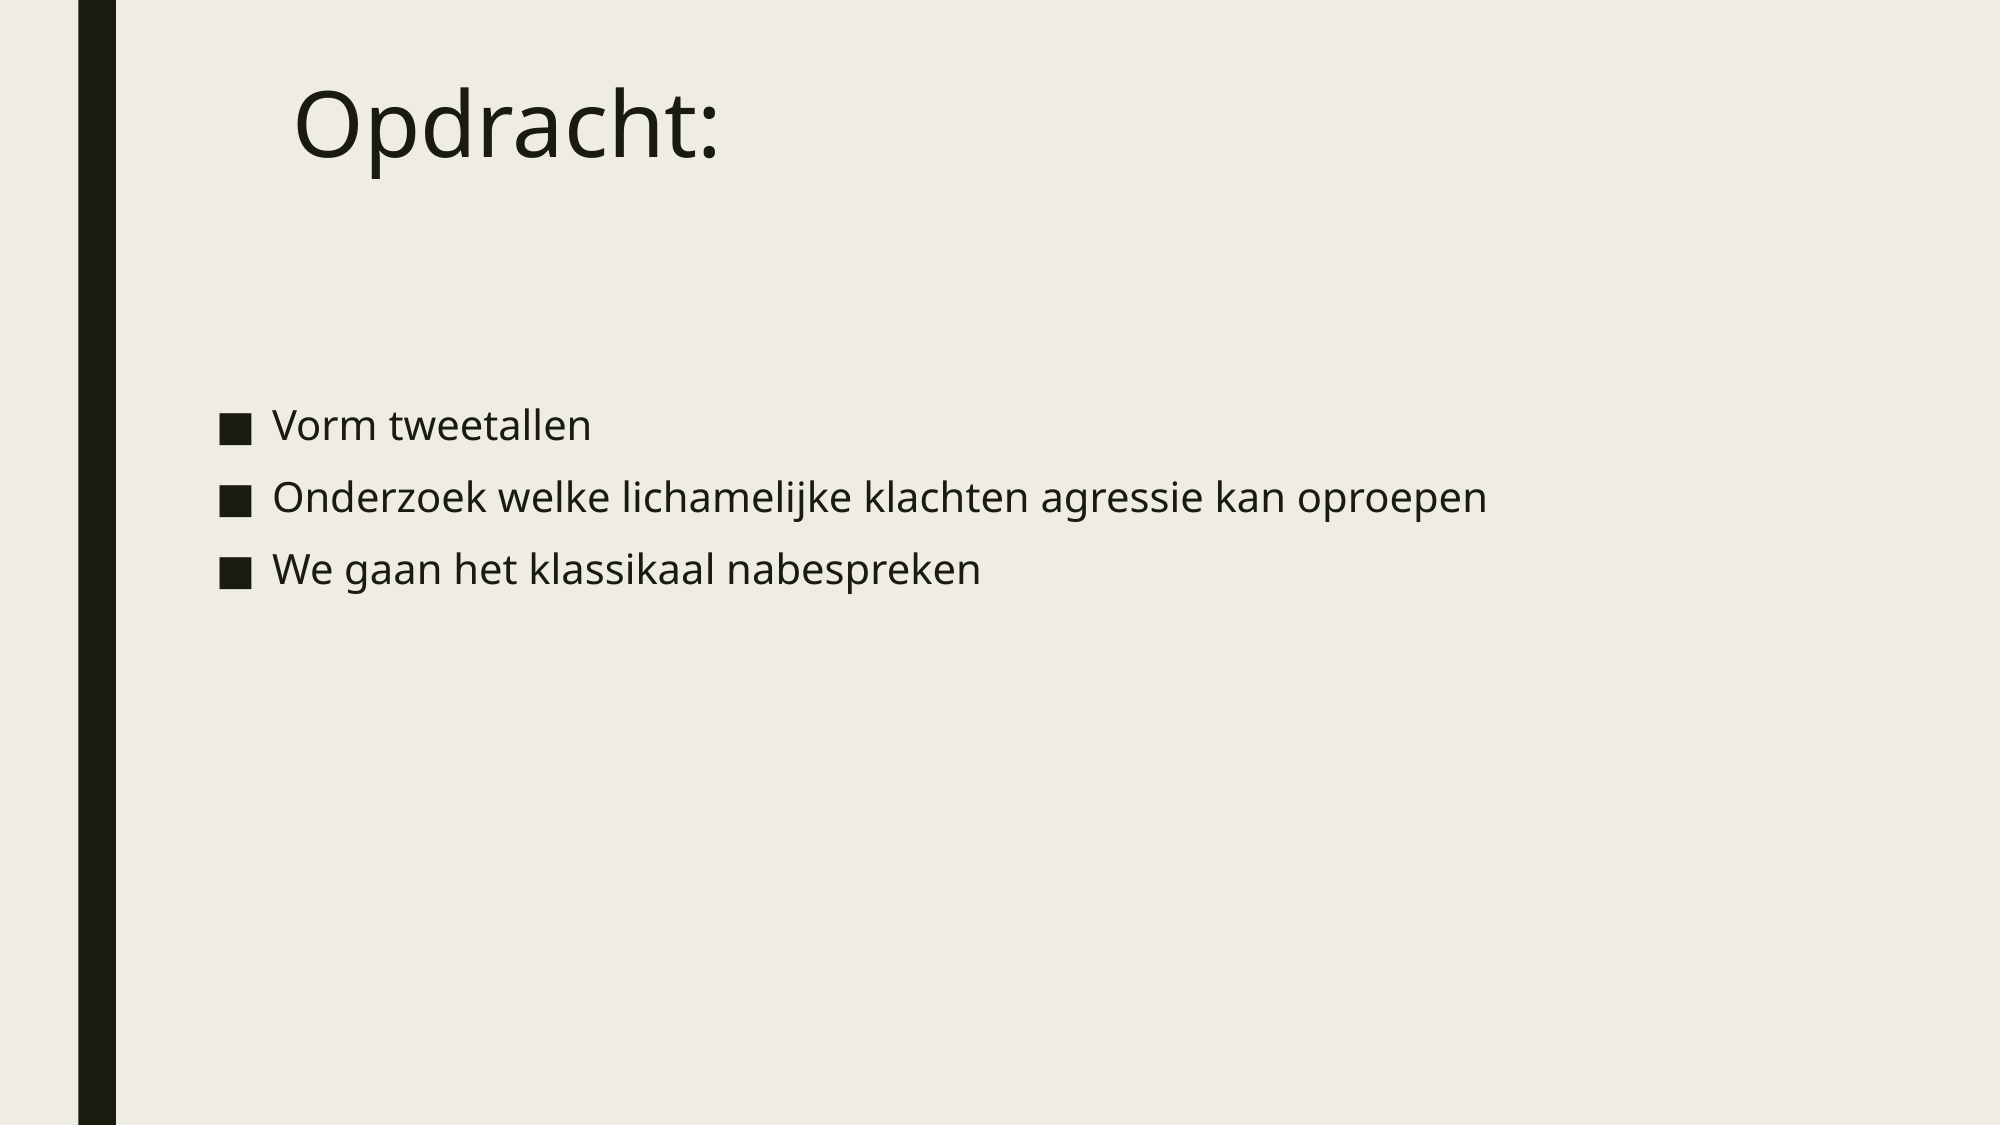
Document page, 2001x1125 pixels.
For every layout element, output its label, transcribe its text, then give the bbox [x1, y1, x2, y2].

list Vorm tweetallen Onderzoek welke lichamelijke klachten agressie kan oproepen We gaan het klassikaal nabespreken [197, 247, 1600, 981]
title Opdracht: [277, 71, 1094, 247]
